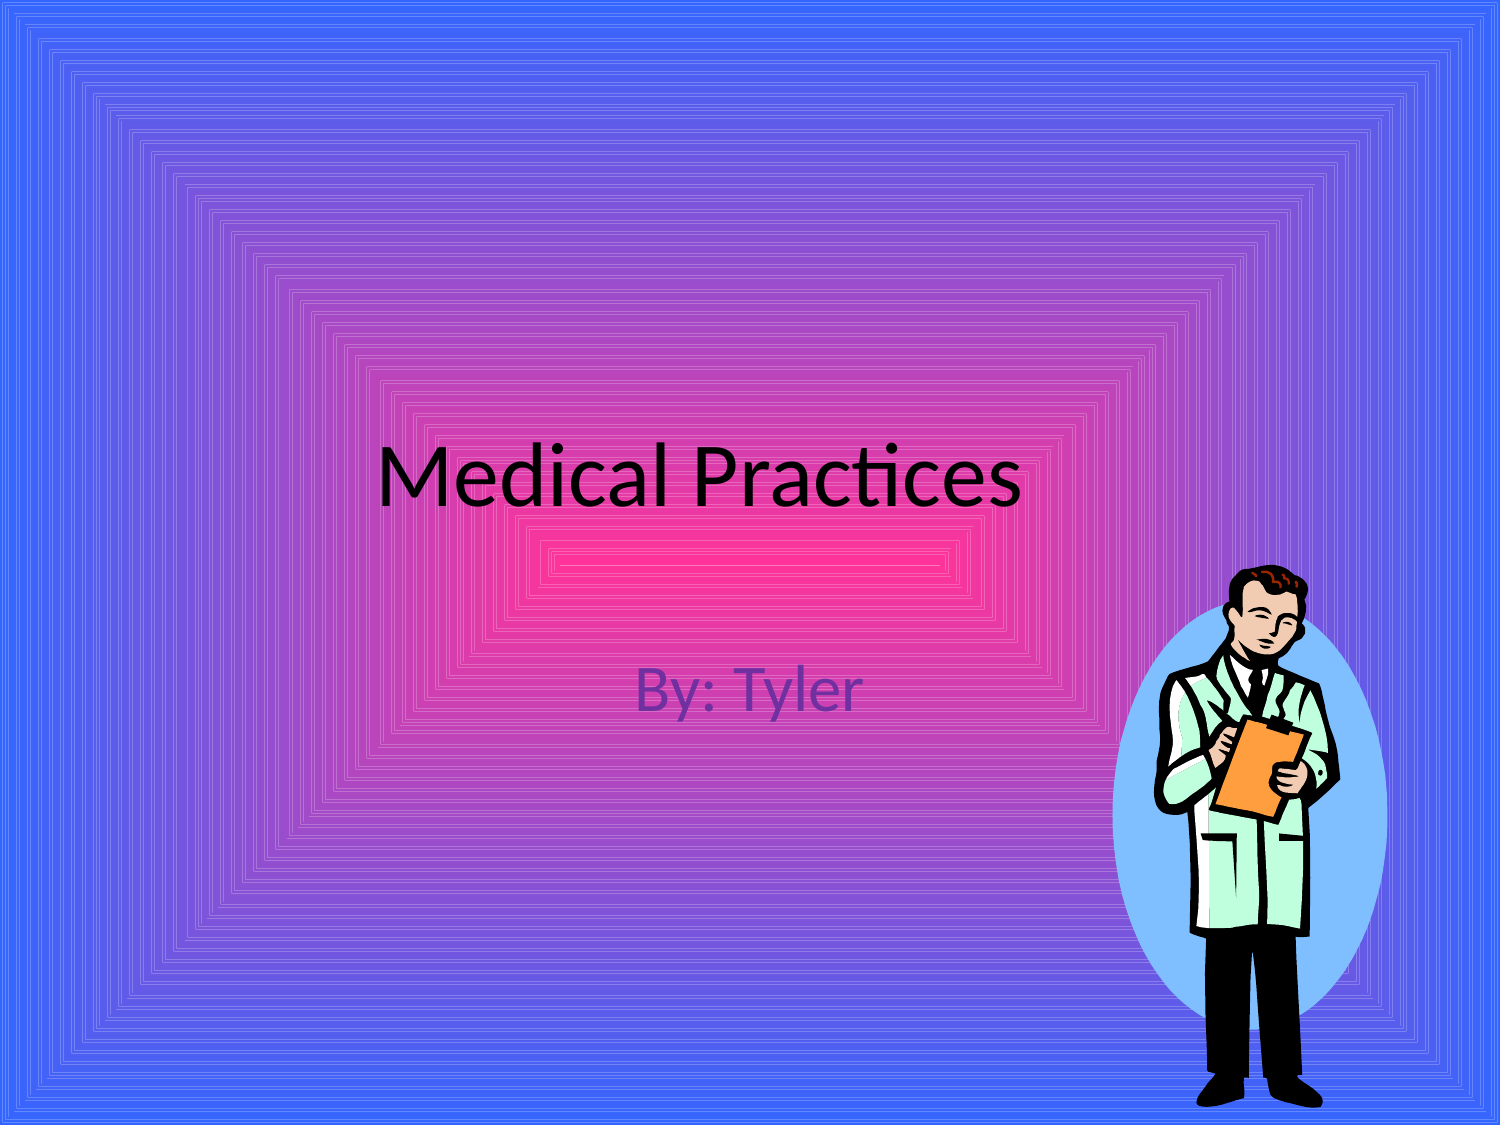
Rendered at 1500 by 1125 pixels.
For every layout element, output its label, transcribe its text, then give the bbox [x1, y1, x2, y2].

picture [1112, 562, 1388, 1110]
title Medical Practices [112, 349, 1388, 591]
subtitle By: Tyler [225, 637, 1107, 925]
